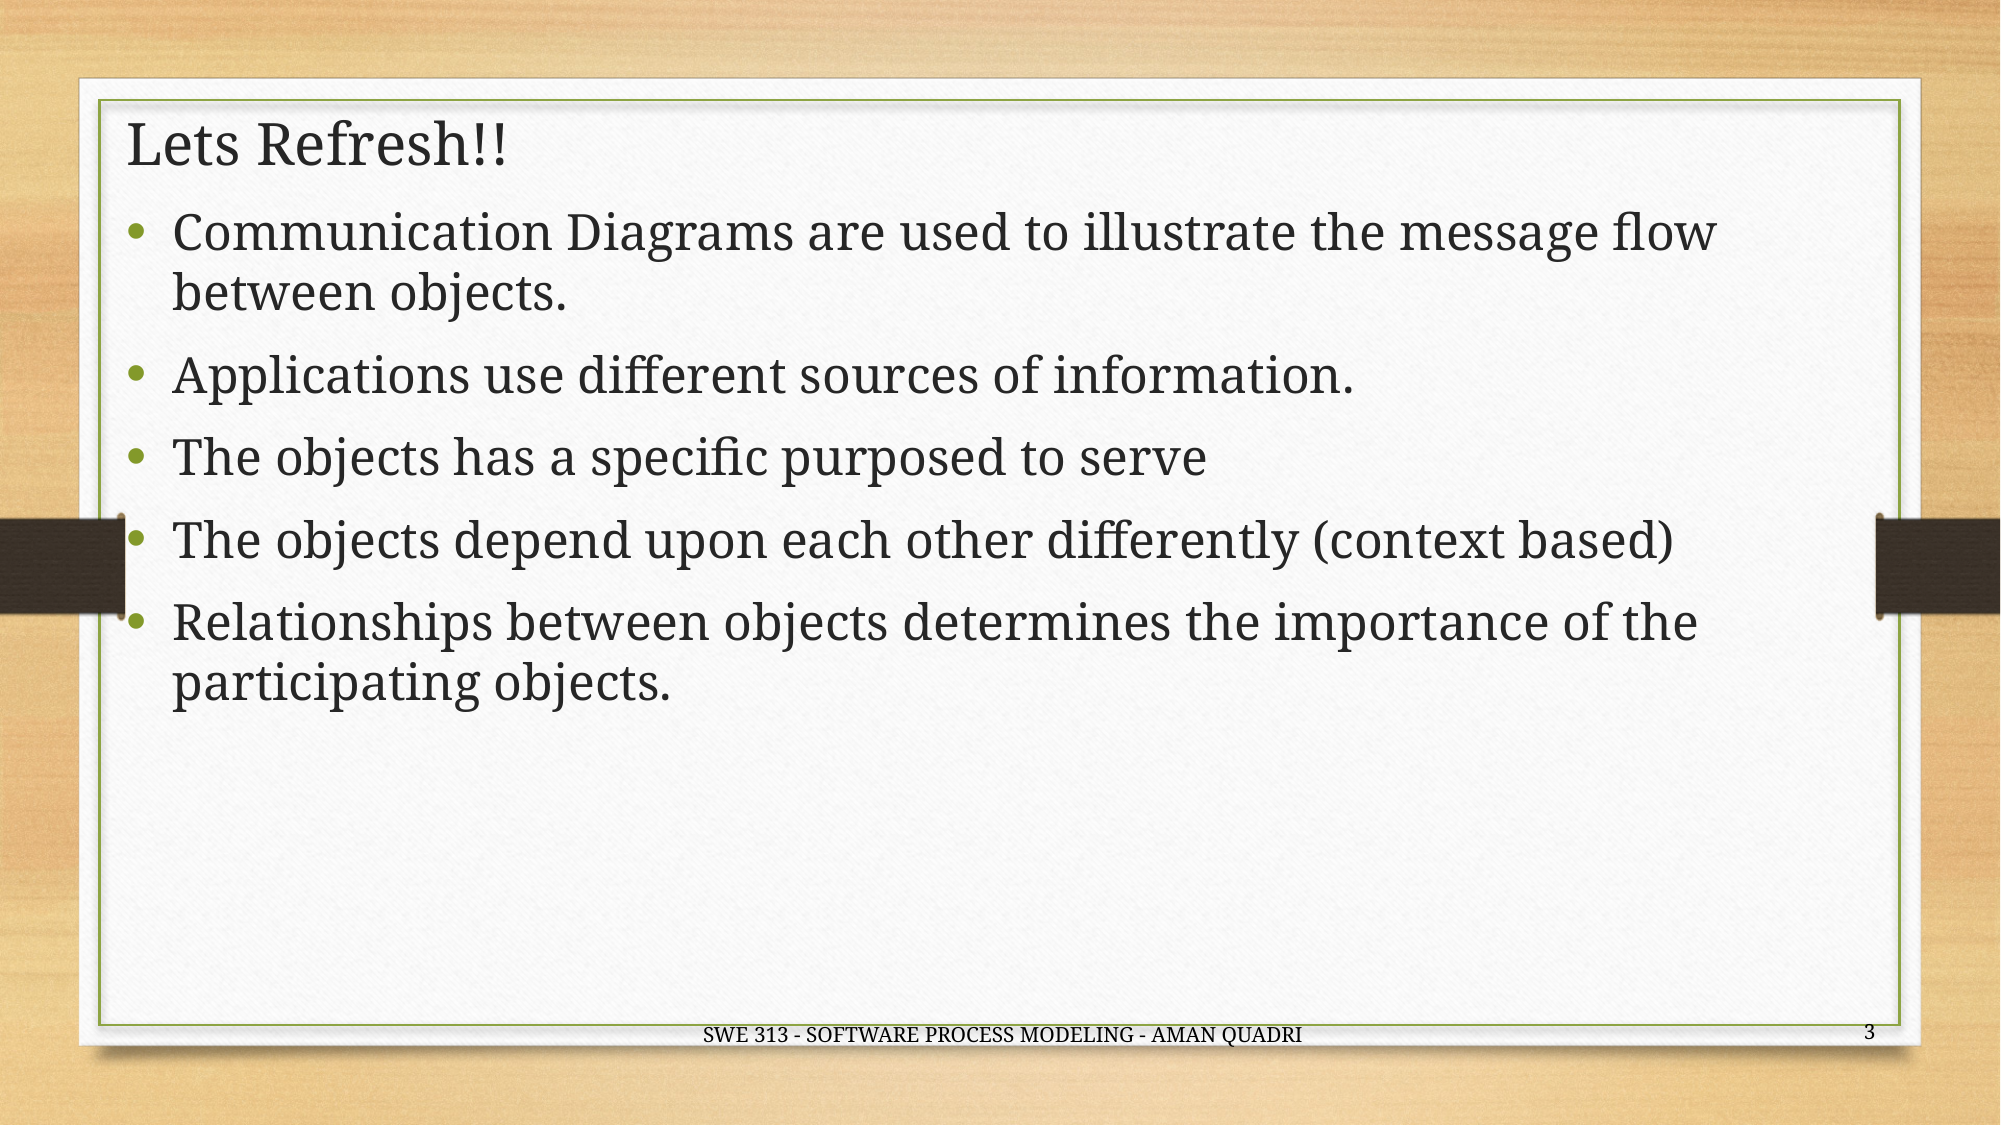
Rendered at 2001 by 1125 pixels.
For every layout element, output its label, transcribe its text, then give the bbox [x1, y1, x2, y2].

picture [0, 0, 2001, 1125]
slide_number 3 [1801, 1010, 1891, 1056]
list Communication Diagrams are used to illustrate the message flow between objects. Applications use different sources of information. The objects has a specific purposed to serve The objects depend upon each other differently (context based) Relationships between objects determines the importance of the participating objects. [110, 193, 1895, 1012]
footer SWE 313 - SOFTWARE PROCESS MODELING - AMAN QUADRI [403, 1020, 1602, 1049]
title Lets Refresh!! [110, 99, 1895, 185]
